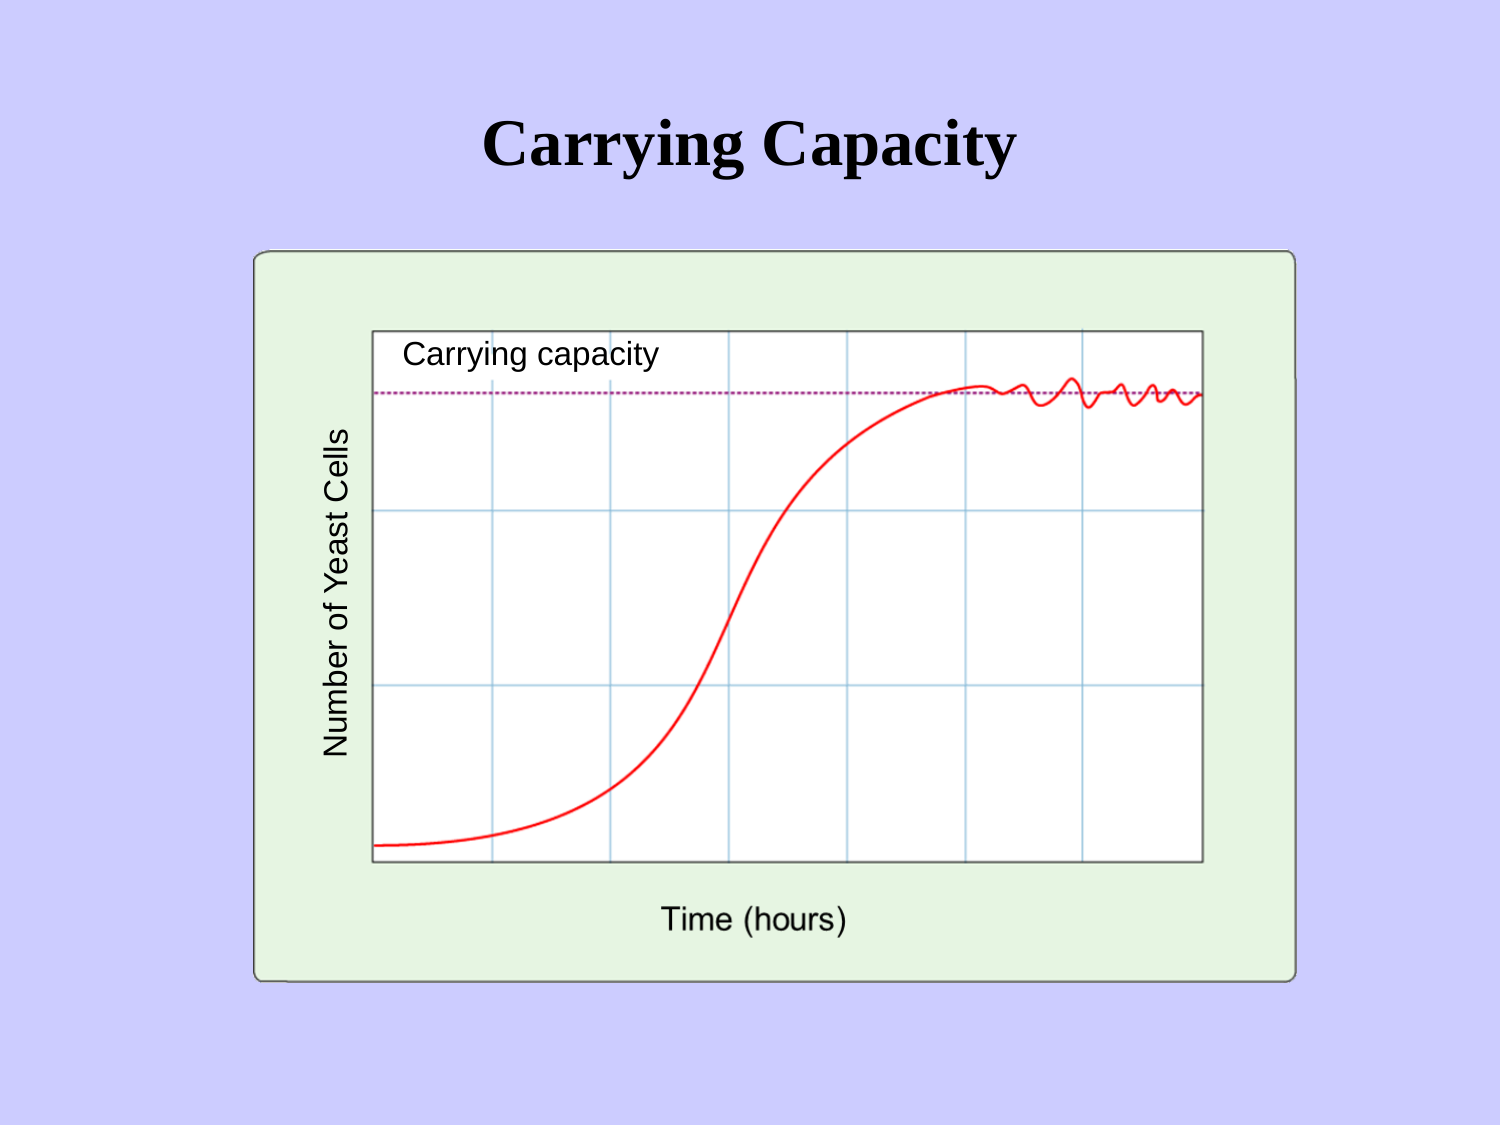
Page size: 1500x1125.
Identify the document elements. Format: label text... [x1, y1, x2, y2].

picture [640, 887, 868, 959]
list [253, 249, 1297, 983]
title Carrying Capacity [75, 45, 1425, 233]
